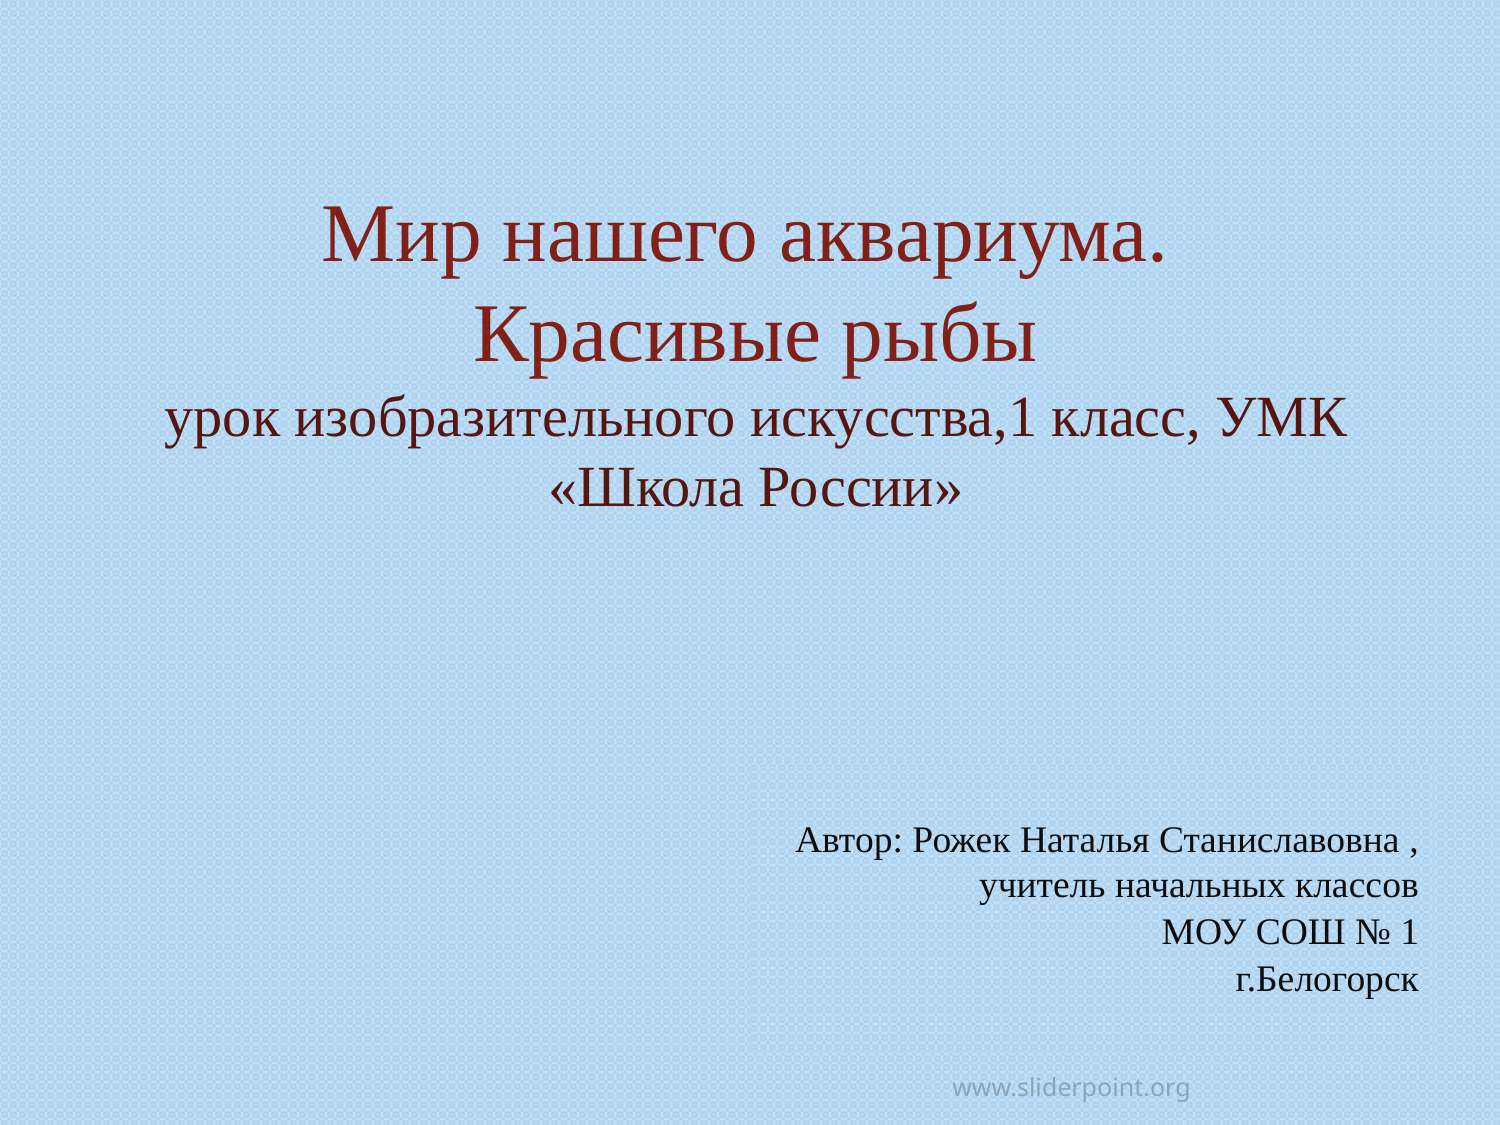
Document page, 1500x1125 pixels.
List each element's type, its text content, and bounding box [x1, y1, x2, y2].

footer www.sliderpoint.org [937, 1034, 1413, 1113]
text_box Автор: Рожек Наталья Станиславовна , учитель начальных классов МОУ СОШ № 1 г.Белогорск [749, 763, 1434, 1051]
text_box Мир нашего аквариума. Красивые рыбы урок изобразительного искусства,1 класс, УМК «Школа России» [112, 170, 1400, 525]
